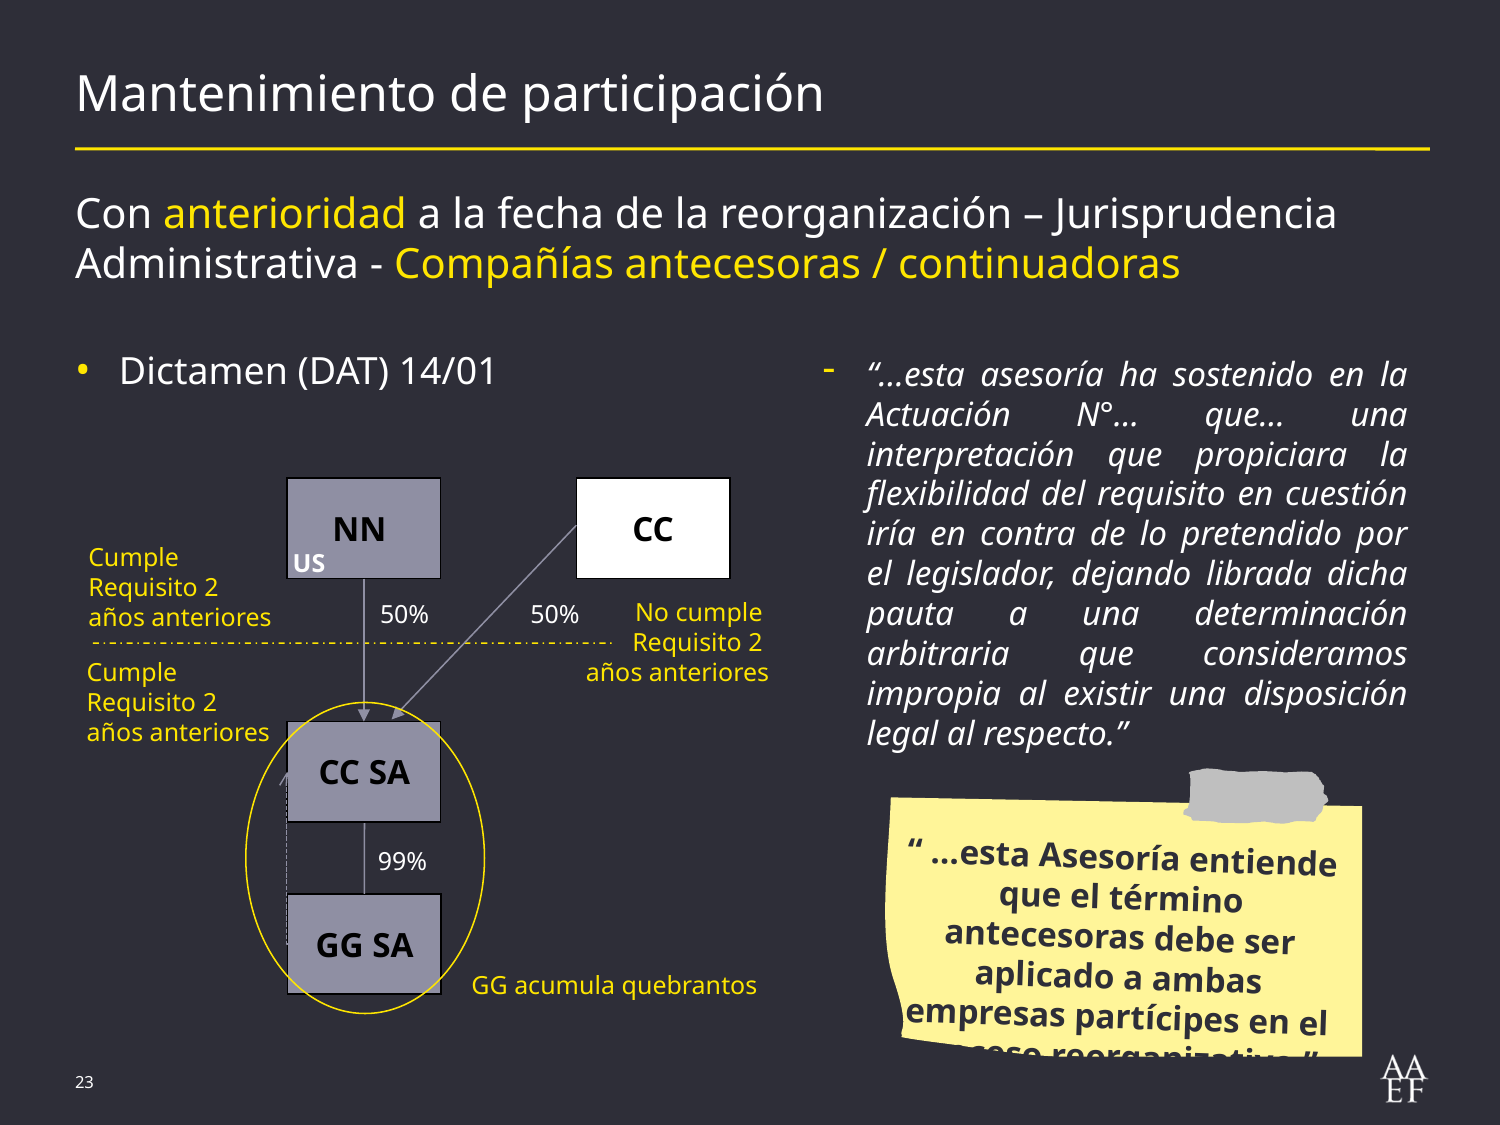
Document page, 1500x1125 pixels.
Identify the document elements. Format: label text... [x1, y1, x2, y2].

slide_number 23 [75, 1068, 184, 1099]
title Mantenimiento de participación [75, 48, 1425, 146]
list Con anterioridad a la fecha de la reorganización – Jurisprudencia Administrativa - Compañías antecesoras / continuadoras Dictamen (DAT) 14/01 [75, 186, 1425, 999]
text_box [876, 768, 1363, 1057]
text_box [74, 477, 781, 1014]
picture [1369, 1050, 1436, 1104]
text_box “…esta asesoría ha sostenido en la Actuación N°… que… una interpretación que propiciara la flexibilidad del requisito en cuestión iría en contra de lo pretendido por el legislador, dejando librada dicha pauta a una determinación arbitraria que consideramos impropia al existir una disposición legal al respecto.” [764, 345, 1424, 760]
